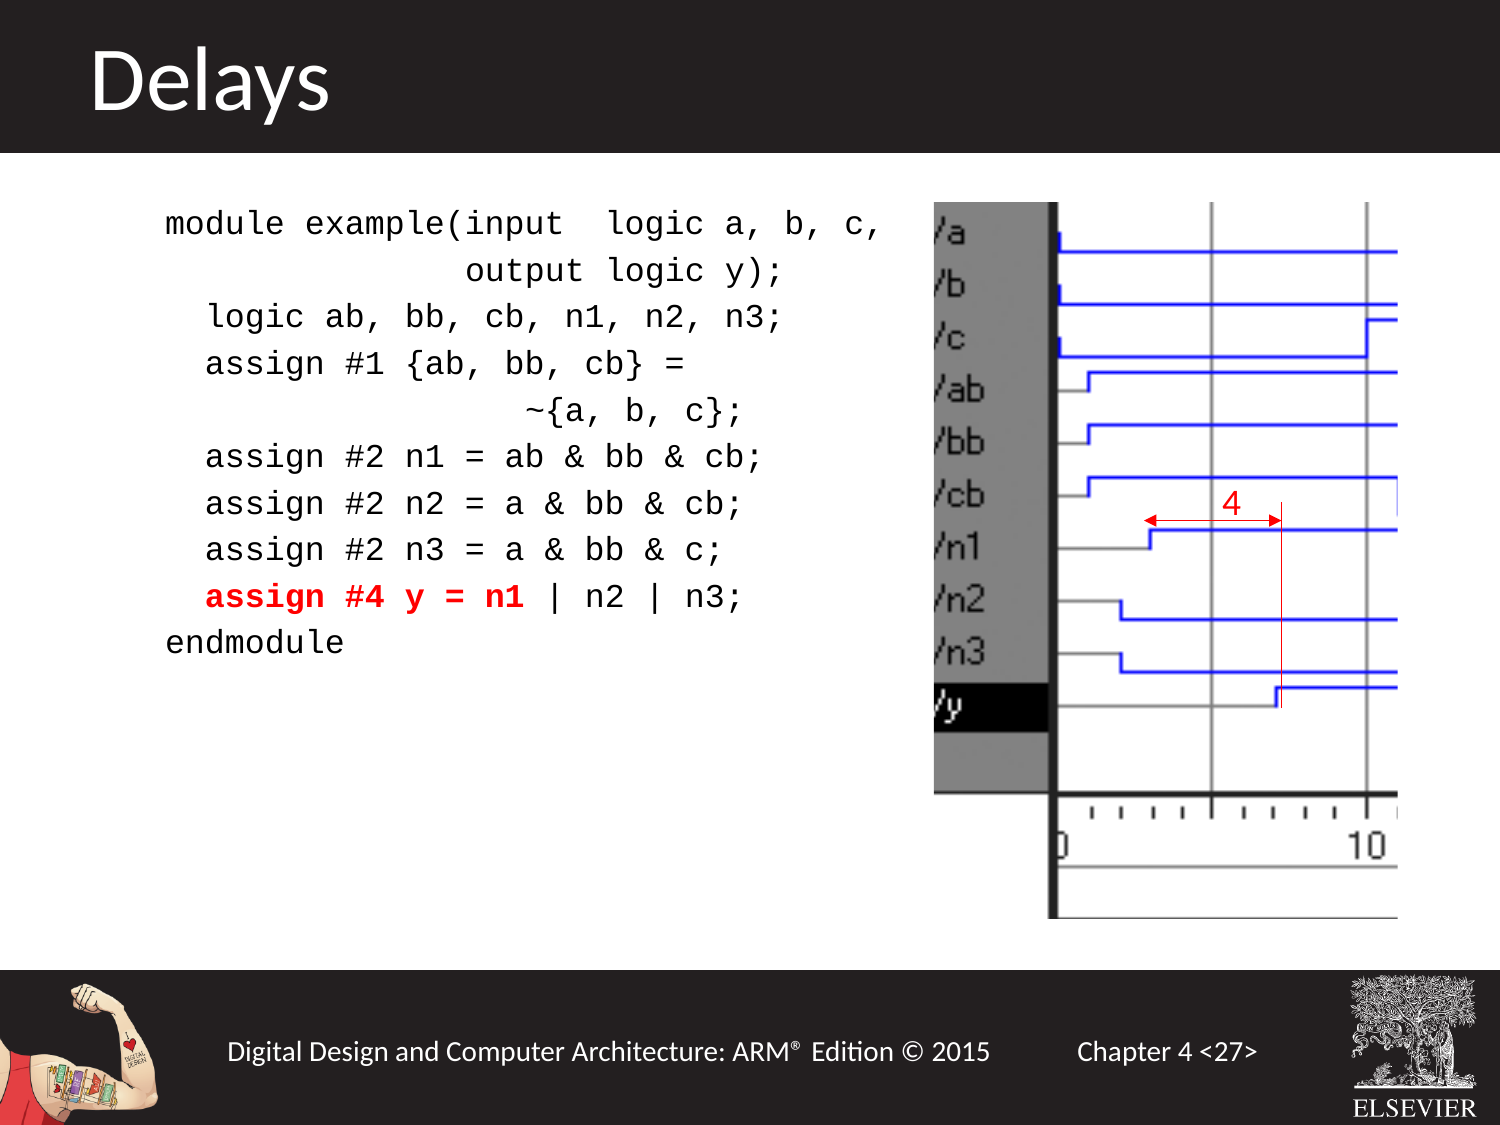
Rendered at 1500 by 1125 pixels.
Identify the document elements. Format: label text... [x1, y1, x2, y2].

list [931, 199, 1401, 921]
picture [1350, 974, 1477, 1117]
list module example(input logic a, b, c, output logic y); logic ab, bb, cb, n1, n2, n3; assign #1 {ab, bb, cb} = ~{a, b, c}; assign #2 n1 = ab & bb & cb; assign #2 n2 = a & bb & cb; assign #2 n3 = a & bb & c; assign #4 y = n1 | n2 | n3; endmodule [150, 193, 913, 1007]
text_box Delays [75, 11, 1375, 136]
picture [0, 979, 163, 1125]
text_box [87, 174, 1413, 1025]
